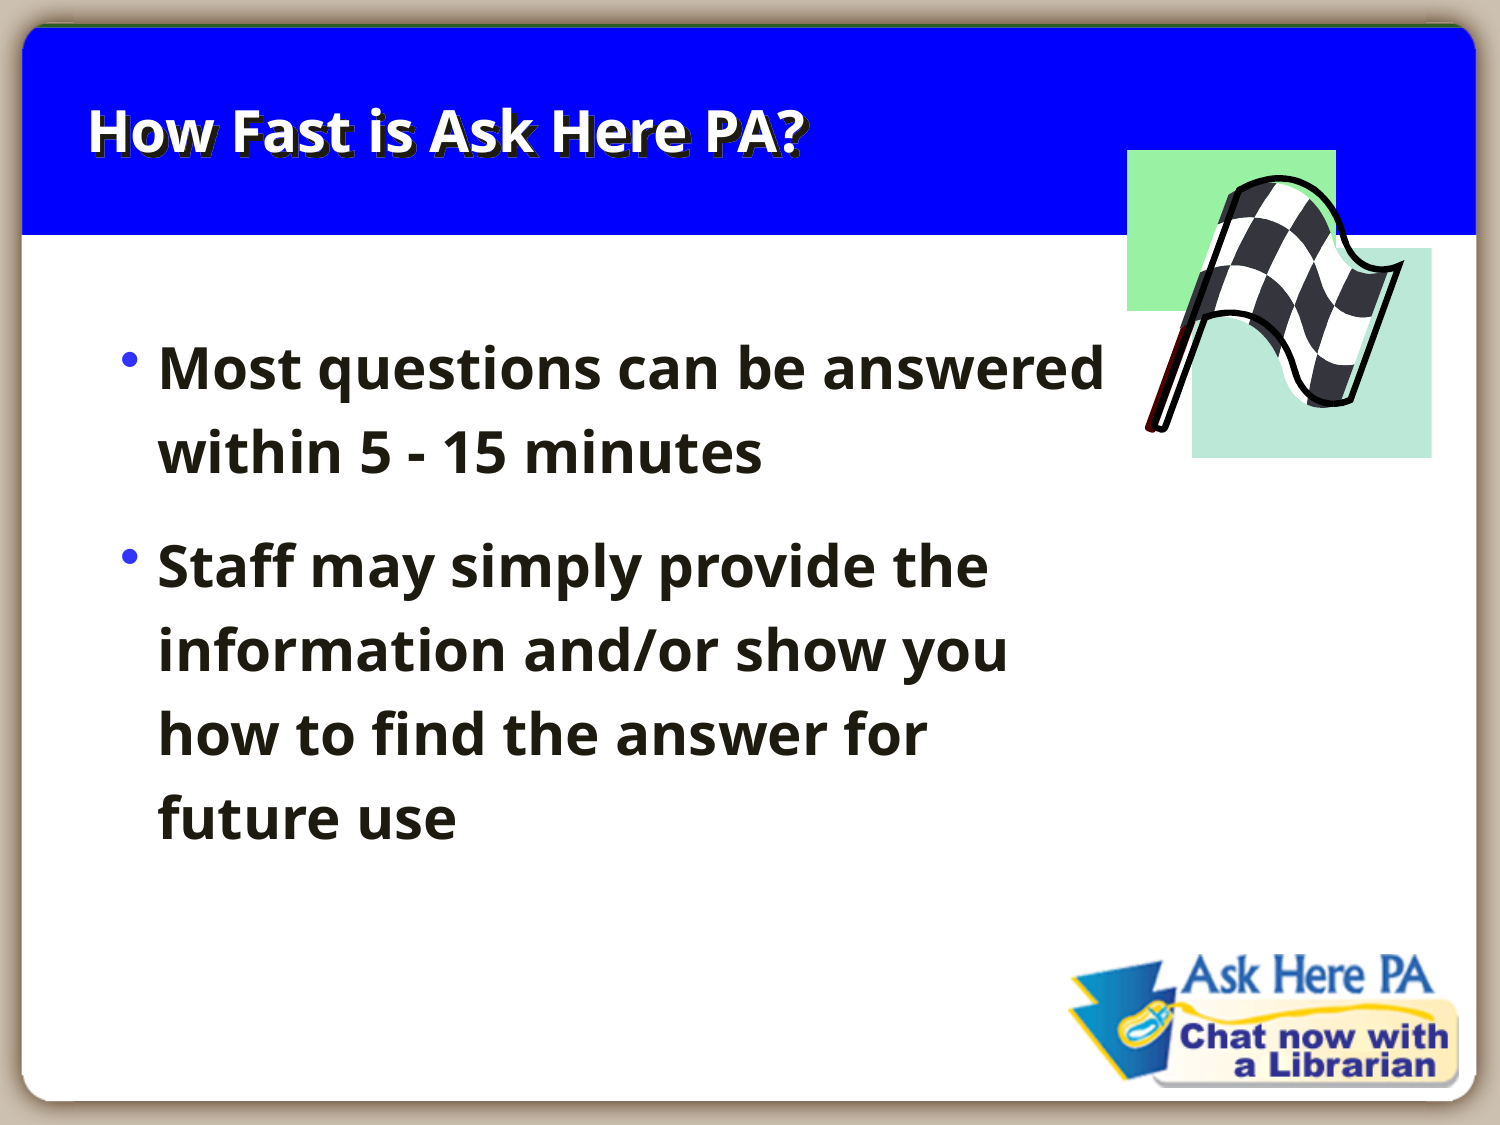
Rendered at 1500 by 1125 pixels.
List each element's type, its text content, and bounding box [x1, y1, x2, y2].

list Most questions can be answered within 5 - 15 minutes Staff may simply provide the information and/or show you how to find the answer for future use [117, 317, 1125, 1008]
picture [0, 0, 1500, 1125]
title How Fast is Ask Here PA? [71, 23, 1119, 236]
